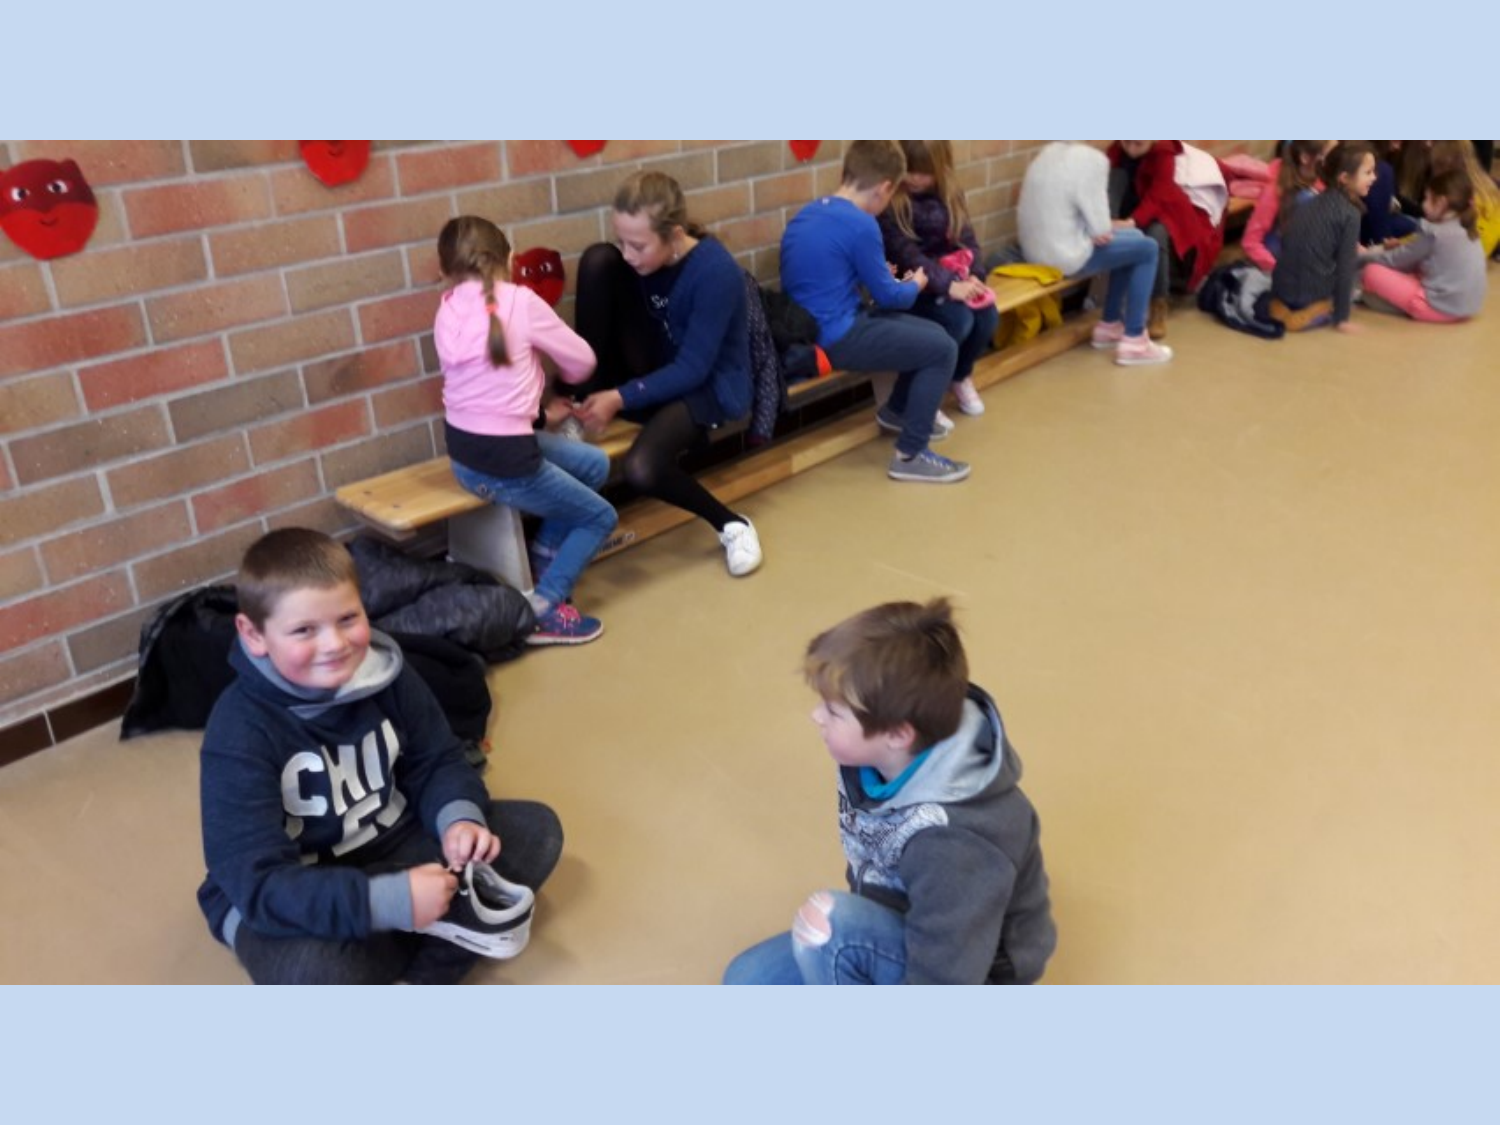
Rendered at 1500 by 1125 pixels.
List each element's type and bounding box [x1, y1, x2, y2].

picture [0, 140, 1500, 985]
